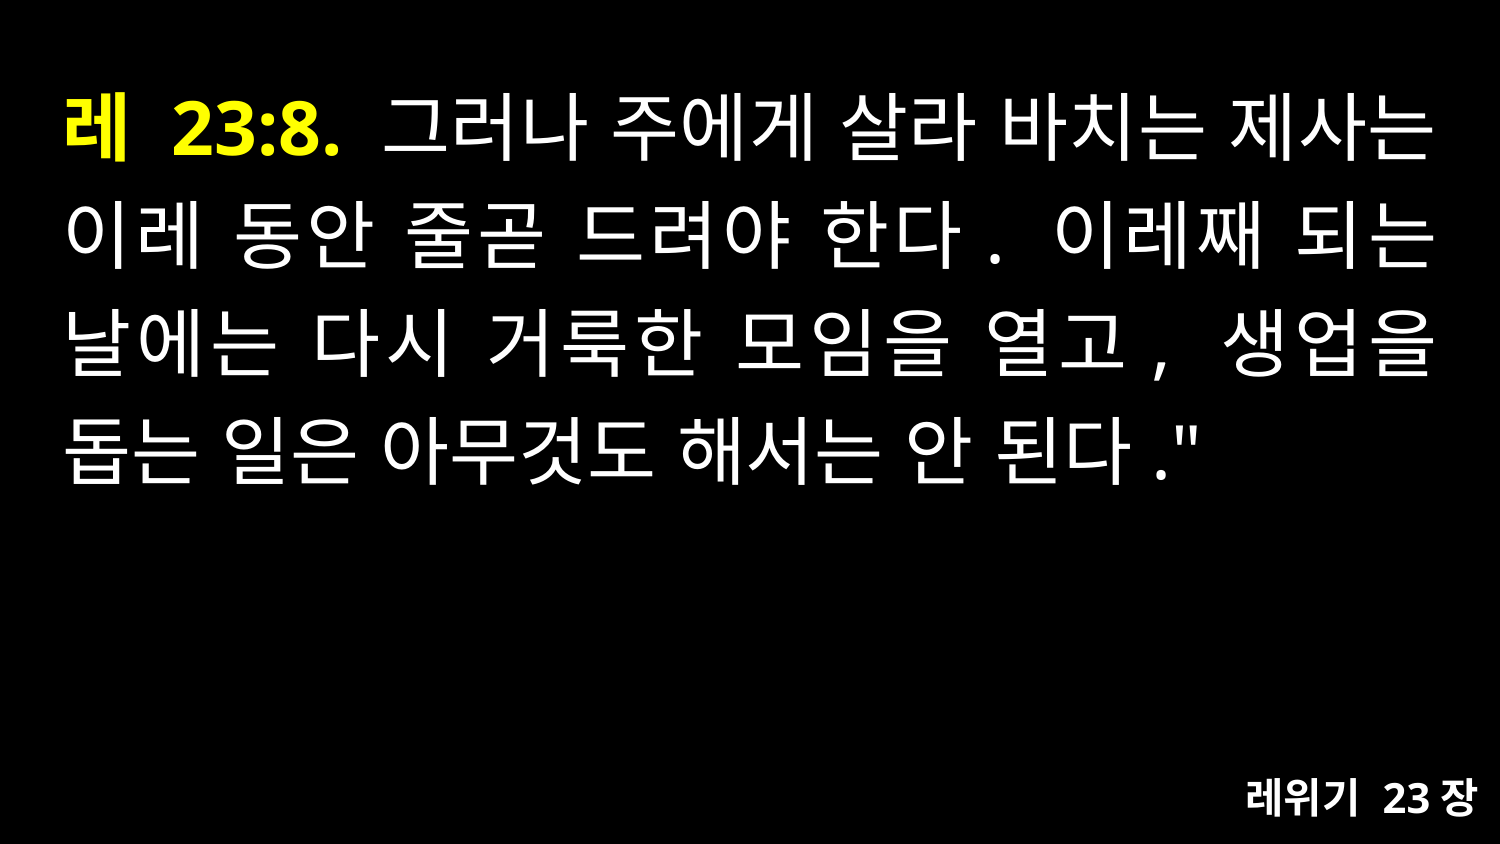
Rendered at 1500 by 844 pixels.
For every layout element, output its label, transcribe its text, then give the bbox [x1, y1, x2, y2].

subtitle 레위기 23장 [916, 770, 1500, 844]
title 레 23:8. 그러나 주에게 살라 바치는 제사는 이레 동안 줄곧 드려야 한다. 이레째 되는 날에는 다시 거룩한 모임을 열고, 생업을 돕는 일은 아무것도 해서는 안 된다." [0, 0, 1500, 844]
